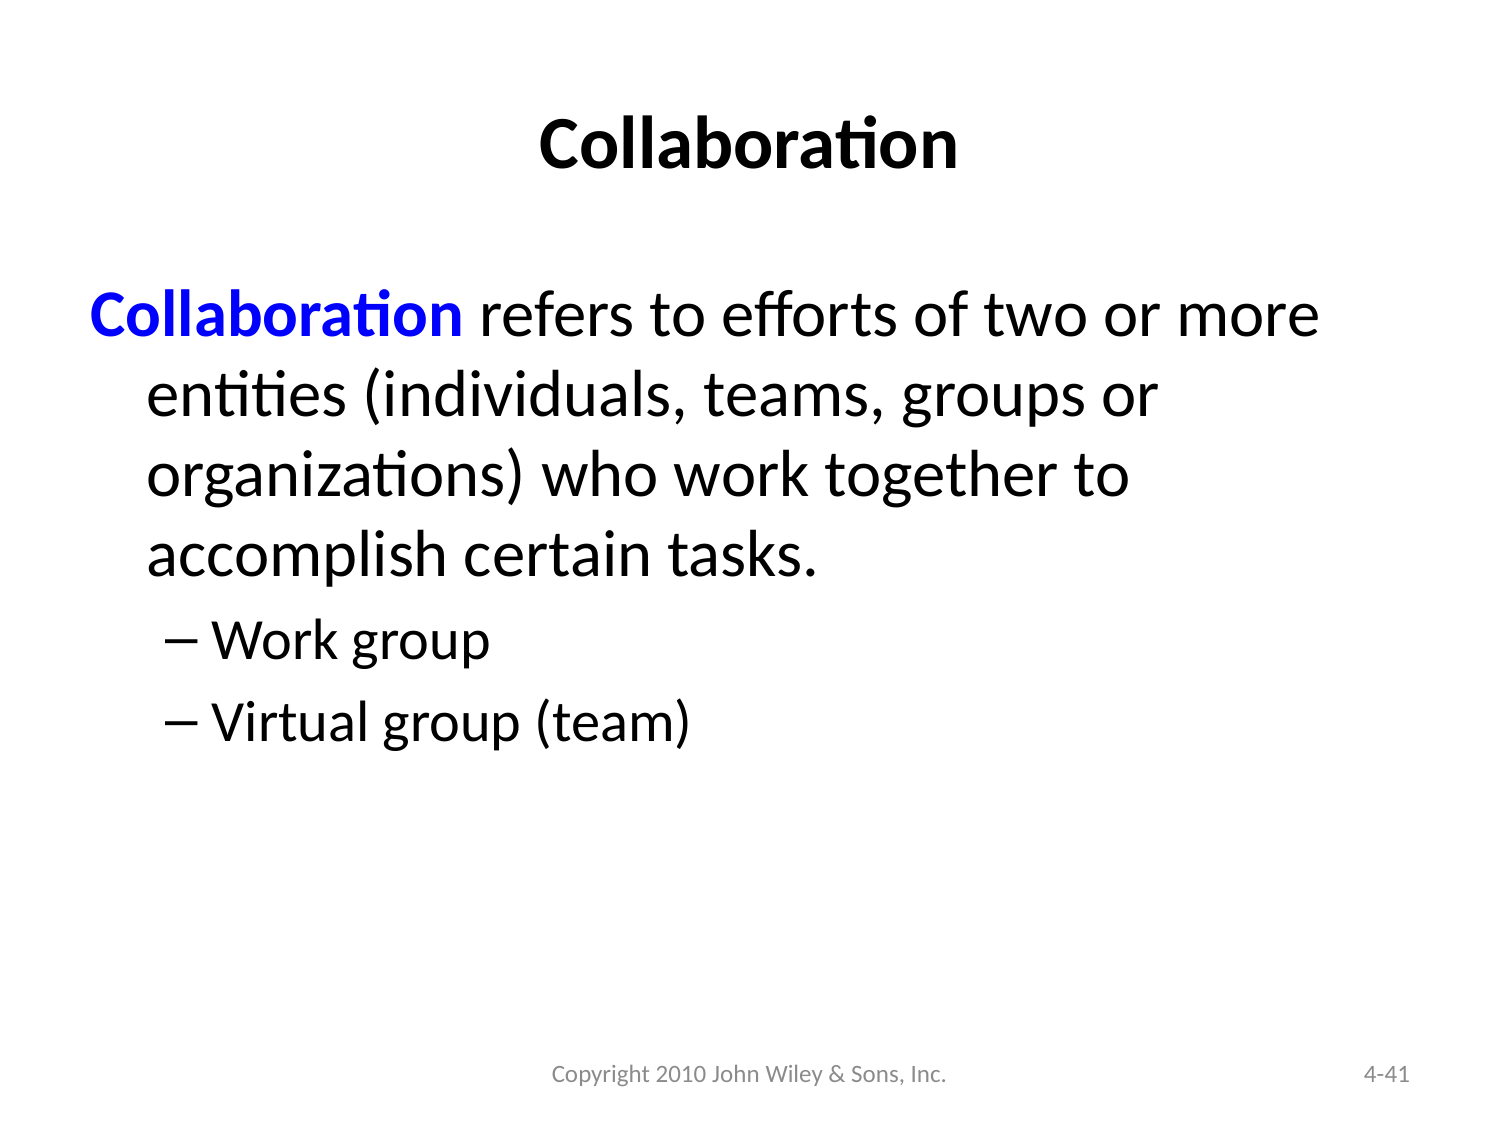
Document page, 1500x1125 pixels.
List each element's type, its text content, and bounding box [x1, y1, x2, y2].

list Collaboration refers to efforts of two or more entities (individuals, teams, groups or organizations) who work together to accomplish certain tasks. Work group Virtual group (team) [75, 262, 1425, 1005]
slide_number 4-41 [1074, 1042, 1425, 1103]
footer Copyright 2010 John Wiley & Sons, Inc. [512, 1042, 988, 1103]
title Collaboration [75, 45, 1425, 233]
